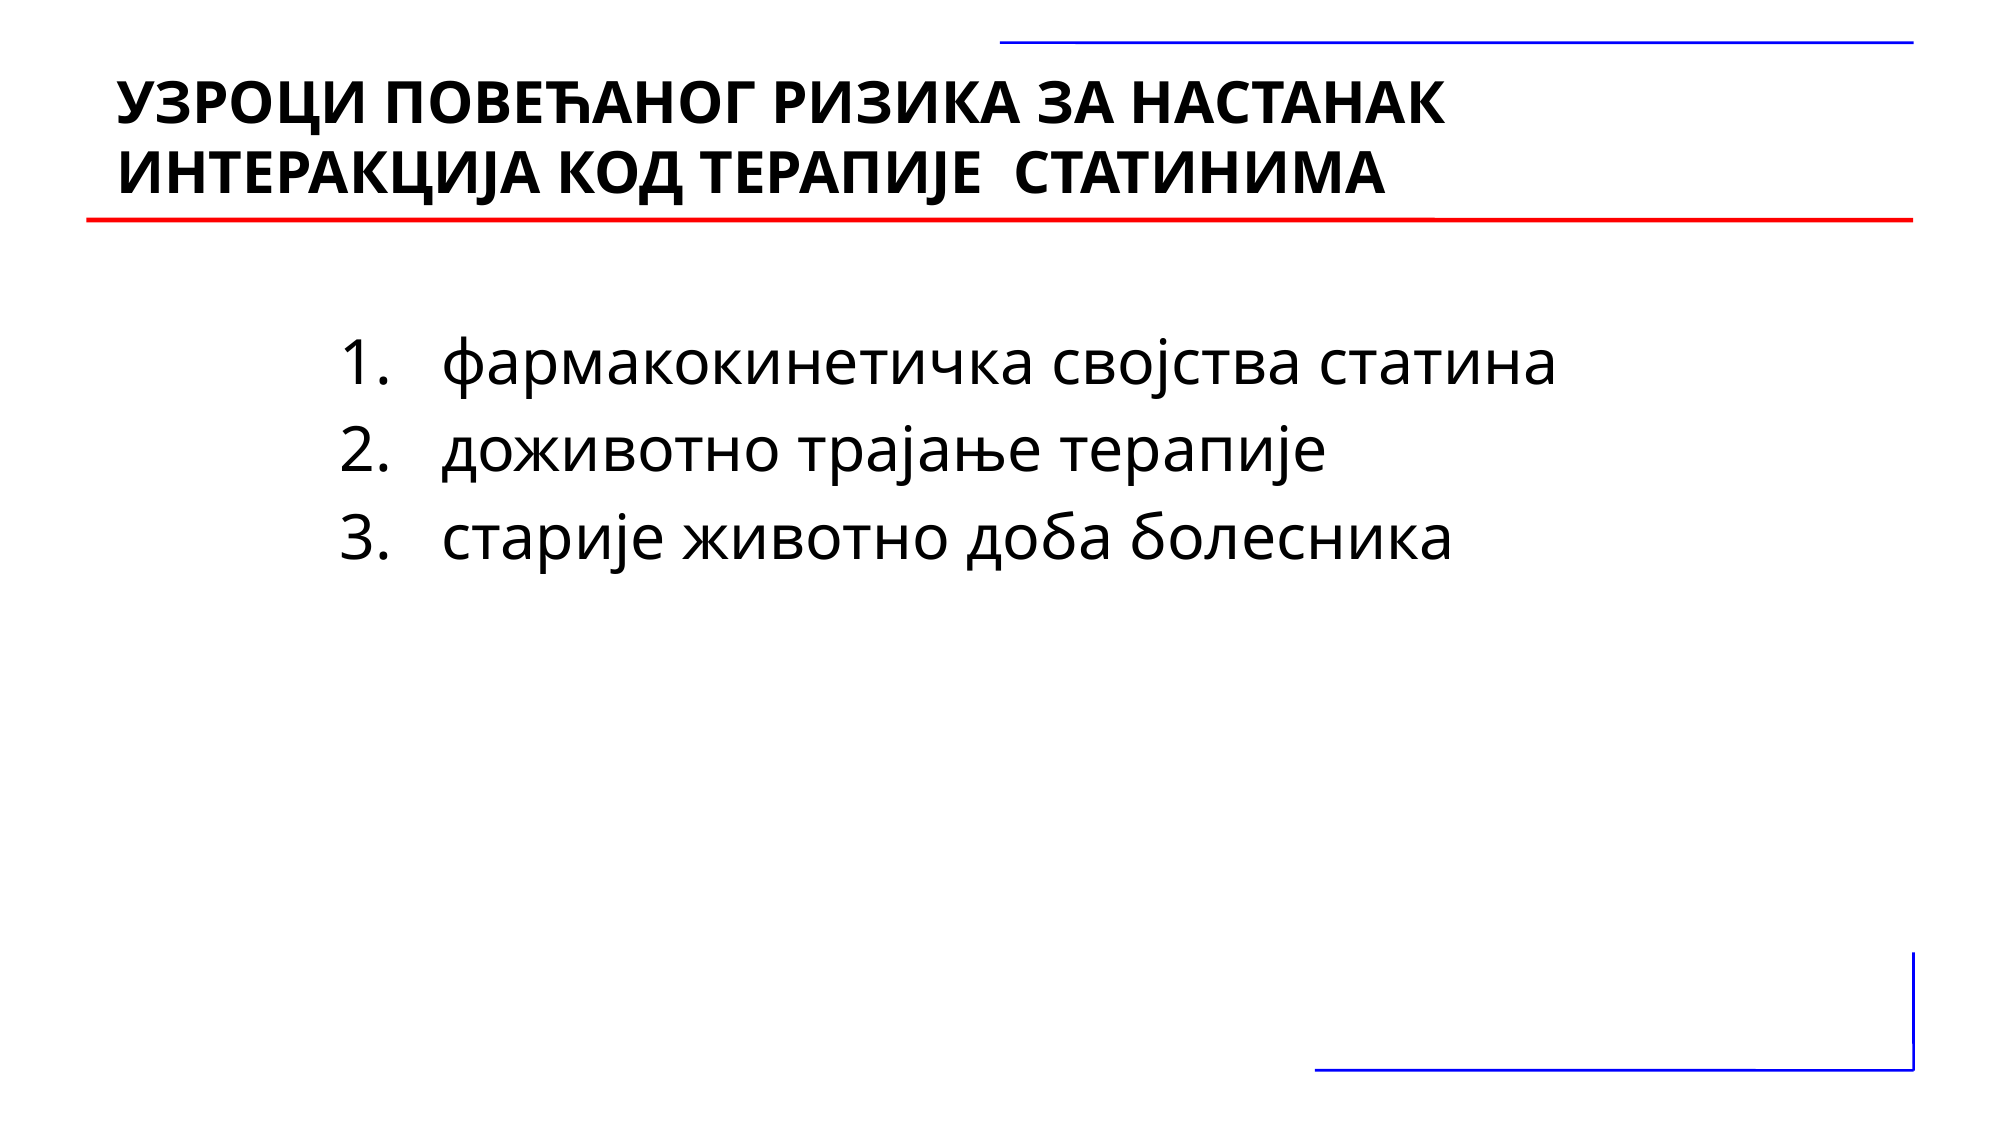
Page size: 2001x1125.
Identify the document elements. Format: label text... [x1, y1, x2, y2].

title УЗРОЦИ ПОВЕЋАНОГ РИЗИКА ЗА НАСТАНАК ИНТЕРАКЦИЈА КОД ТЕРАПИЈЕ СТАТИНИМА [101, 0, 1899, 213]
list 1. фармакокинетичка својства статина 2. доживотно трајање терапије 3. старије животно доба болесника [324, 314, 1675, 823]
